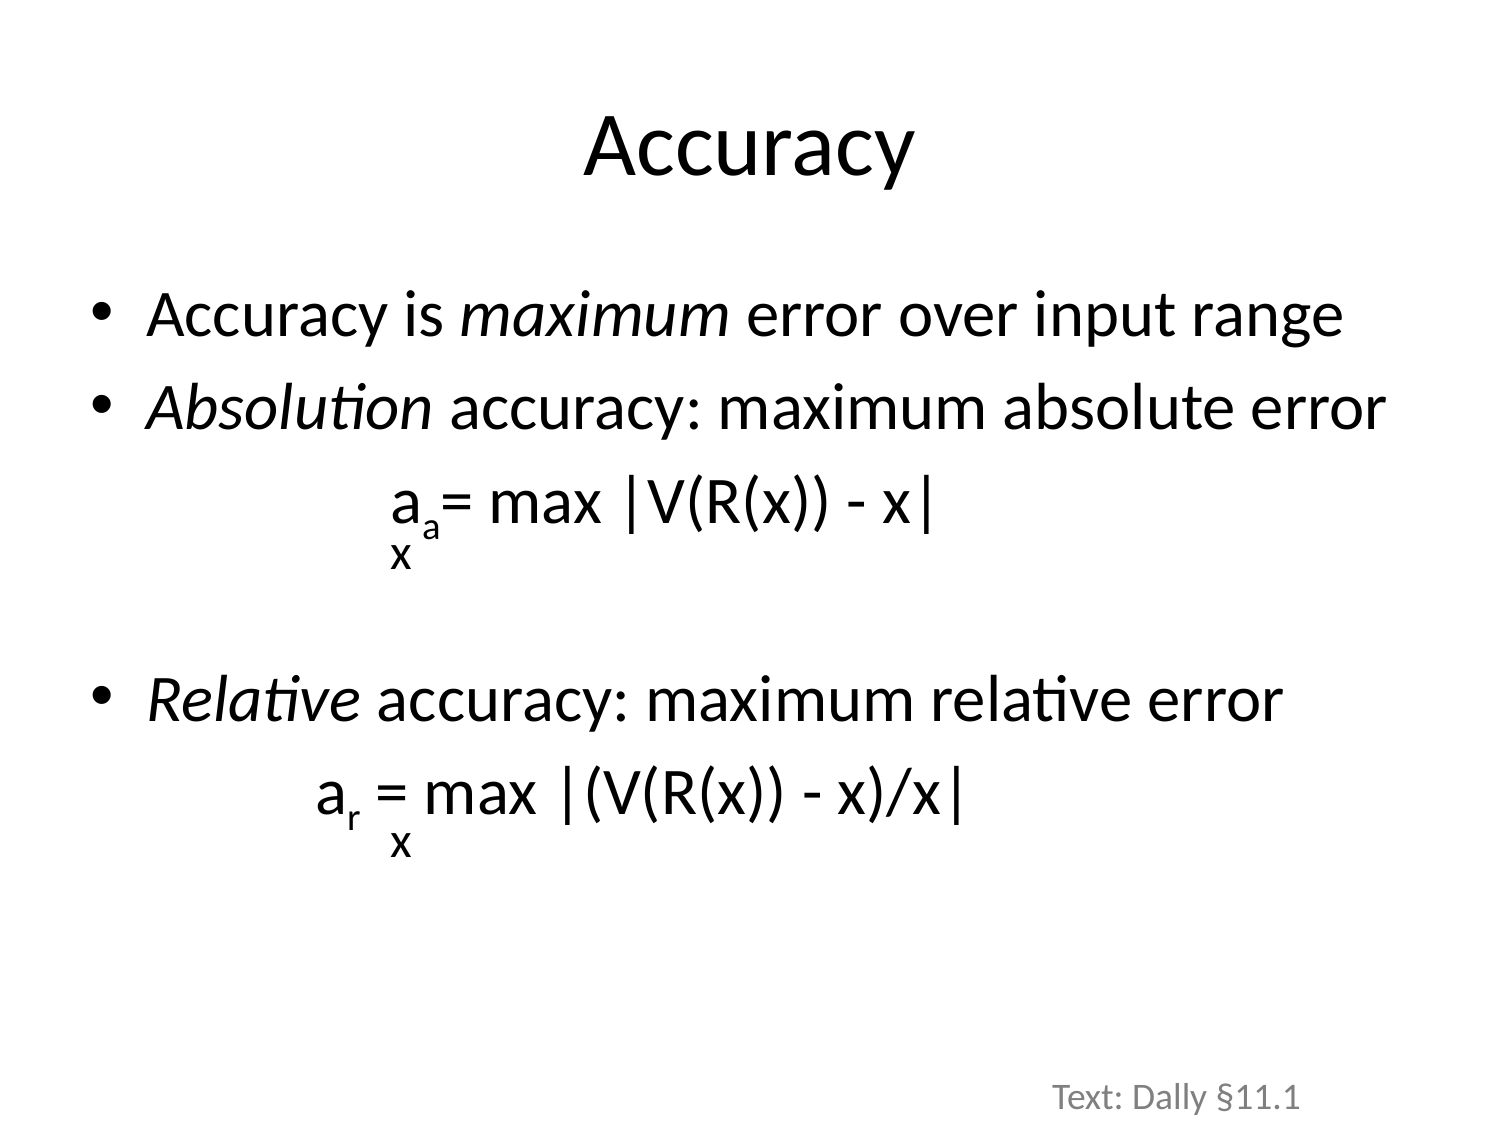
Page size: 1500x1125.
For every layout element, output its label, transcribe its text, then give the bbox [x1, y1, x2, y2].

text_box x [375, 800, 439, 876]
text_box Text: Dally §11.1 [1037, 1064, 1350, 1125]
list Accuracy is maximum error over input range Absolution accuracy: maximum absolute error aa= max |V(R(x)) - x| Relative accuracy: maximum relative error ar = max |(V(R(x)) - x)/x| [75, 262, 1425, 1005]
title Accuracy [75, 45, 1425, 233]
text_box x [375, 512, 439, 588]
